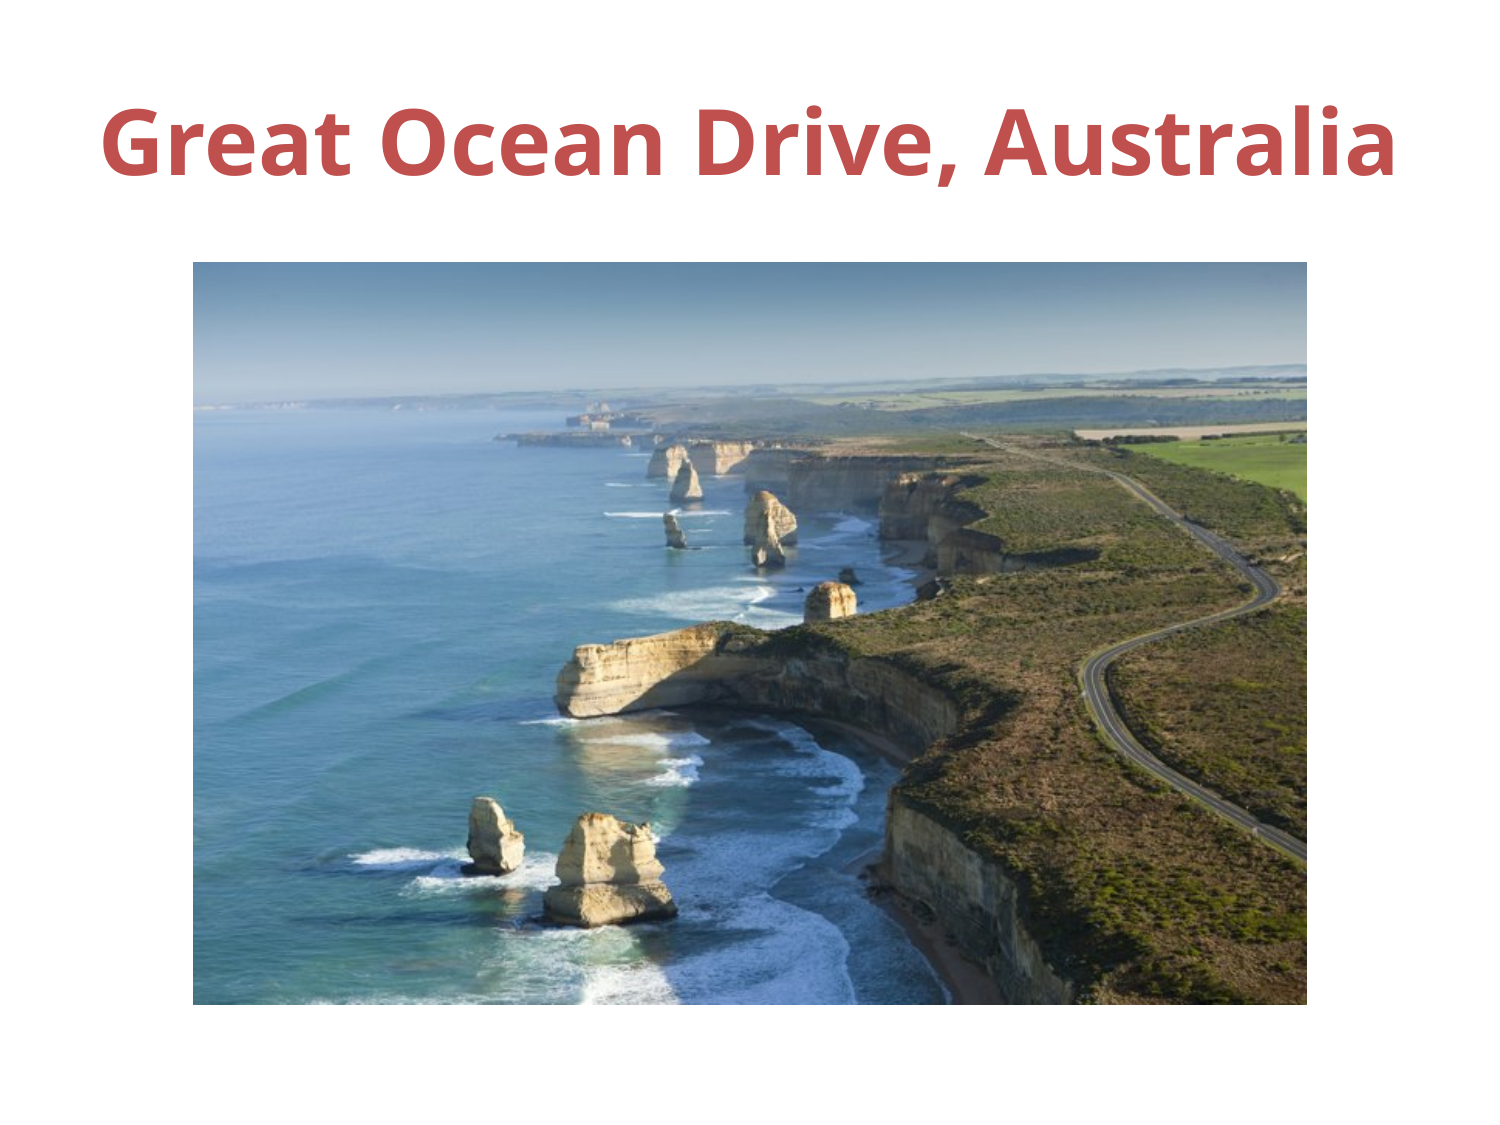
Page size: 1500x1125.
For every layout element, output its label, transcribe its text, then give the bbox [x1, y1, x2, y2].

title Great Ocean Drive, Australia [75, 45, 1425, 233]
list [192, 262, 1307, 1006]
